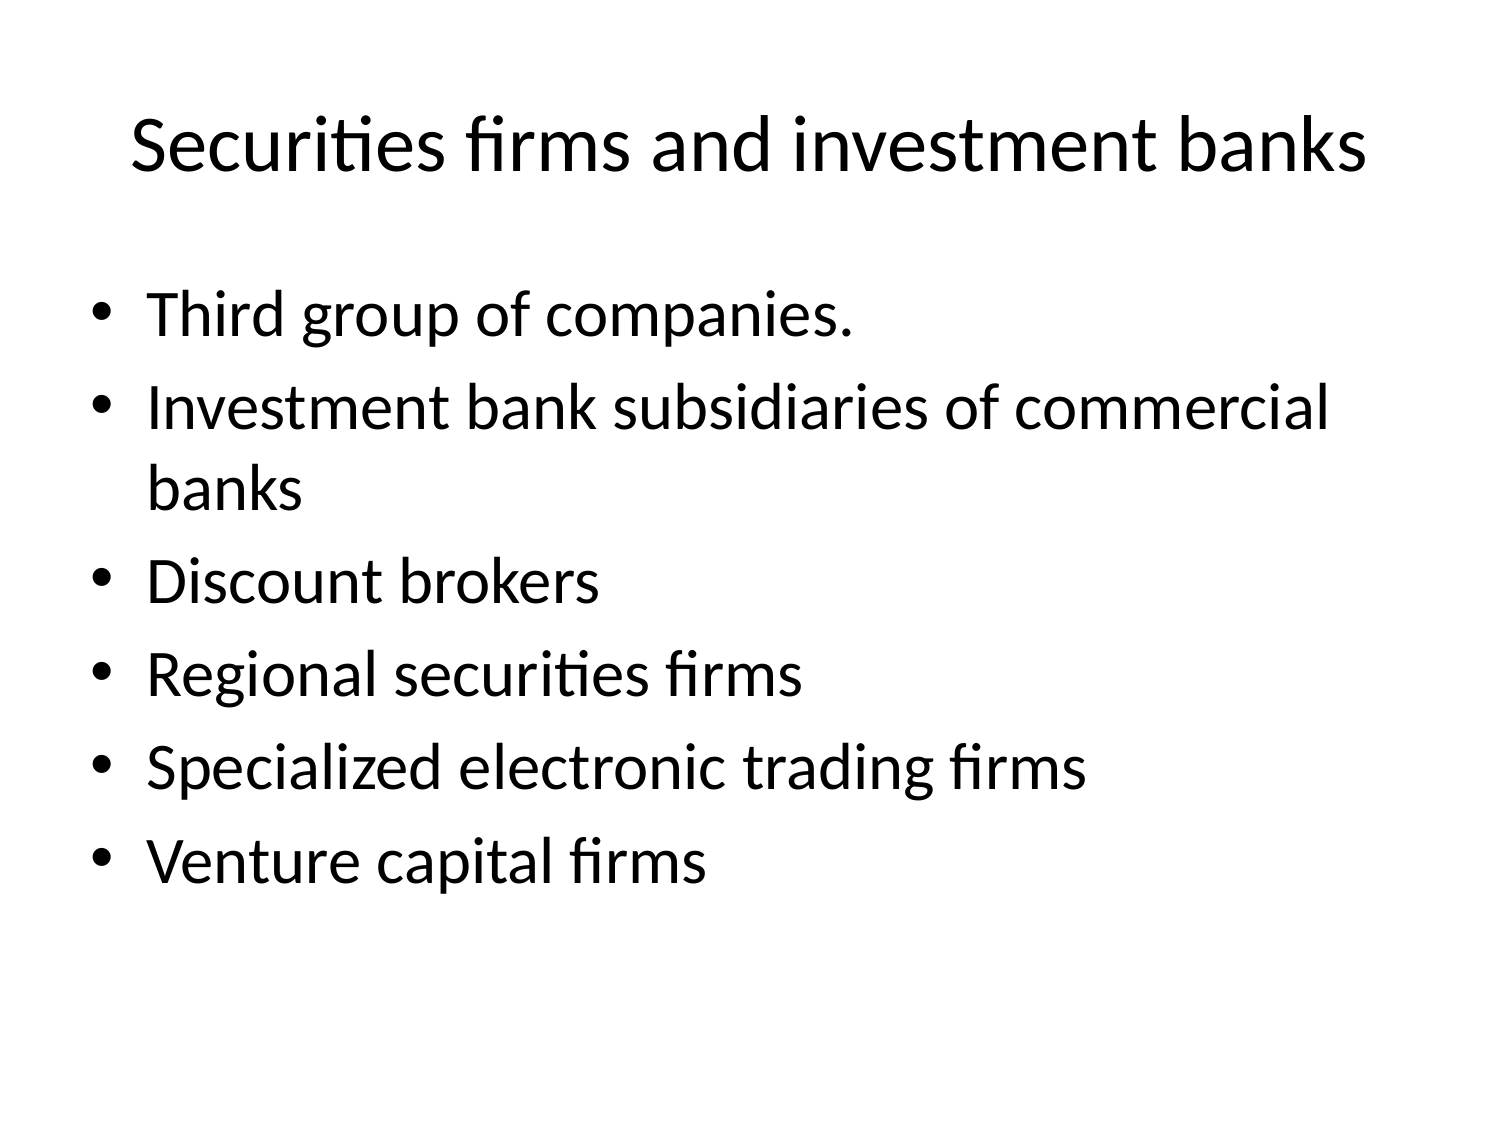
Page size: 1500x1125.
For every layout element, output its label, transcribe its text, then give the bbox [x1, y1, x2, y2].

title Securities firms and investment banks [75, 45, 1425, 233]
list Third group of companies. Investment bank subsidiaries of commercial banks Discount brokers Regional securities firms Specialized electronic trading firms Venture capital firms [75, 262, 1425, 1005]
